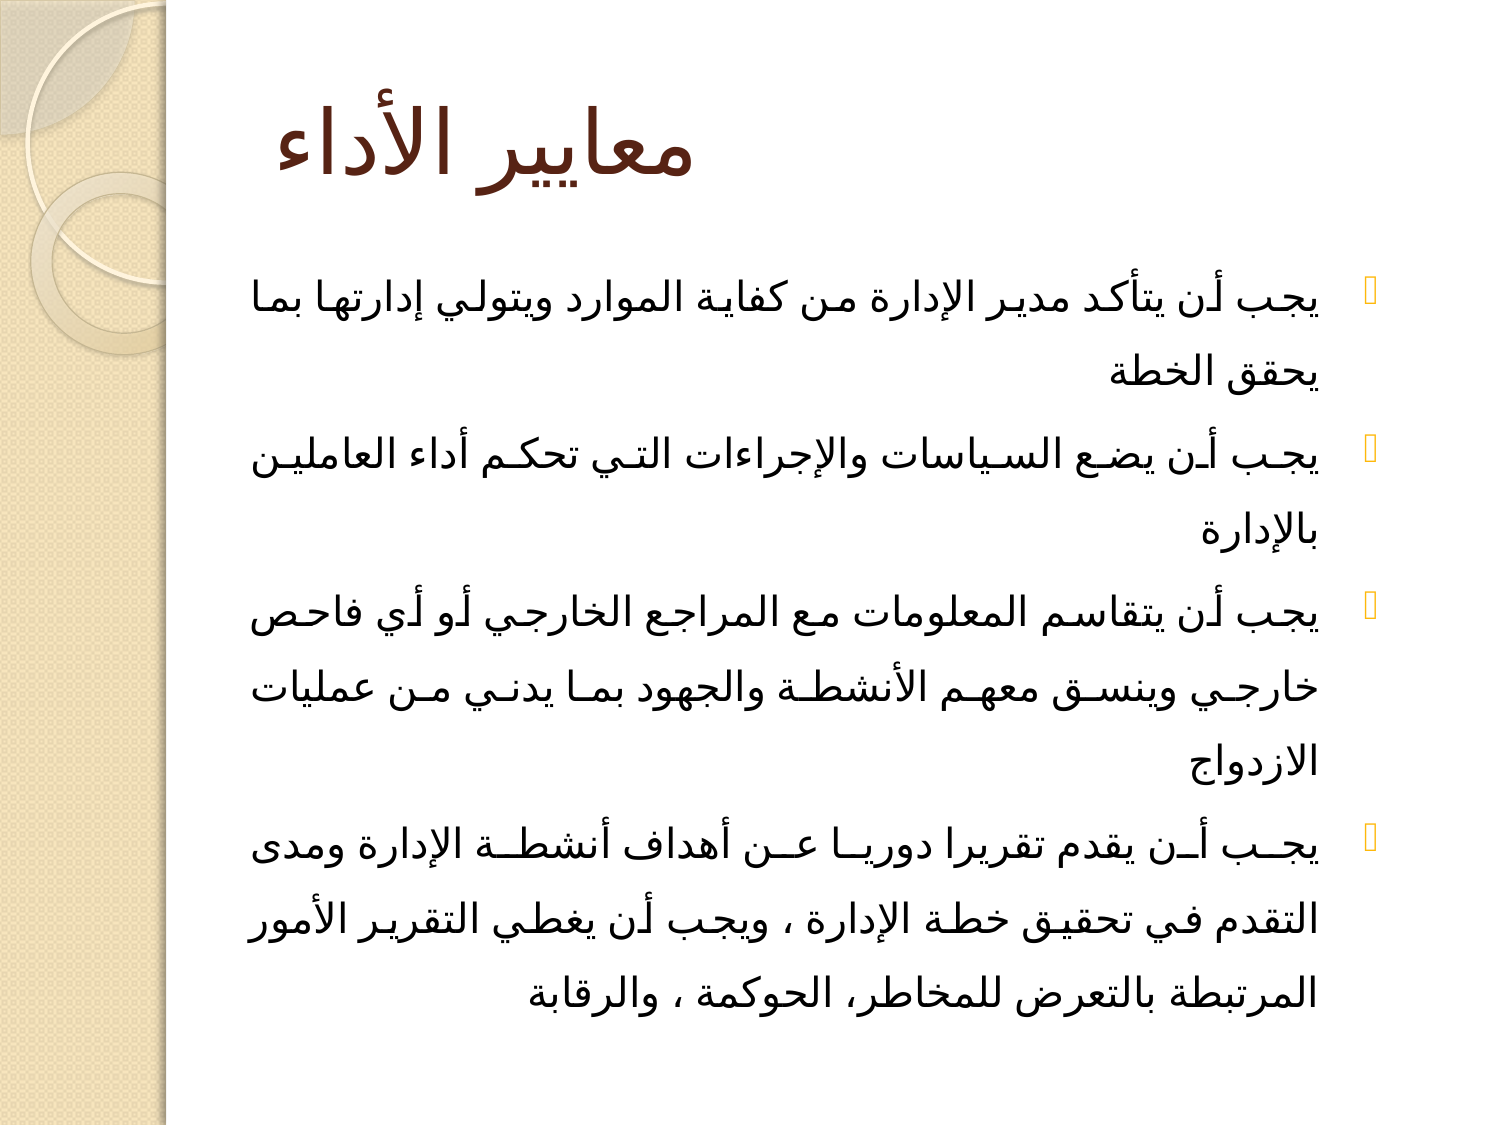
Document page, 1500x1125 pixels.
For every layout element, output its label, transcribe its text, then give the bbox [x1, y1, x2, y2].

list يجب أن يتأكد مدير الإدارة من كفاية الموارد ويتولي إدارتها بما يحقق الخطة يجب أن يضع السياسات والإجراءات التي تحكم أداء العاملين بالإدارة يجب أن يتقاسم المعلومات مع المراجع الخارجي أو أي فاحص خارجي وينسق معهم الأنشطة والجهود بما يدني من عمليات الازدواج يجب أن يقدم تقريرا دوريا عن أهداف أنشطة الإدارة ومدى التقدم في تحقيق خطة الإدارة ، ويجب أن يغطي التقرير الأمور المرتبطة بالتعرض للمخاطر، الحوكمة ، والرقابة [235, 237, 1466, 1025]
title معايير الأداء [235, 45, 1466, 233]
